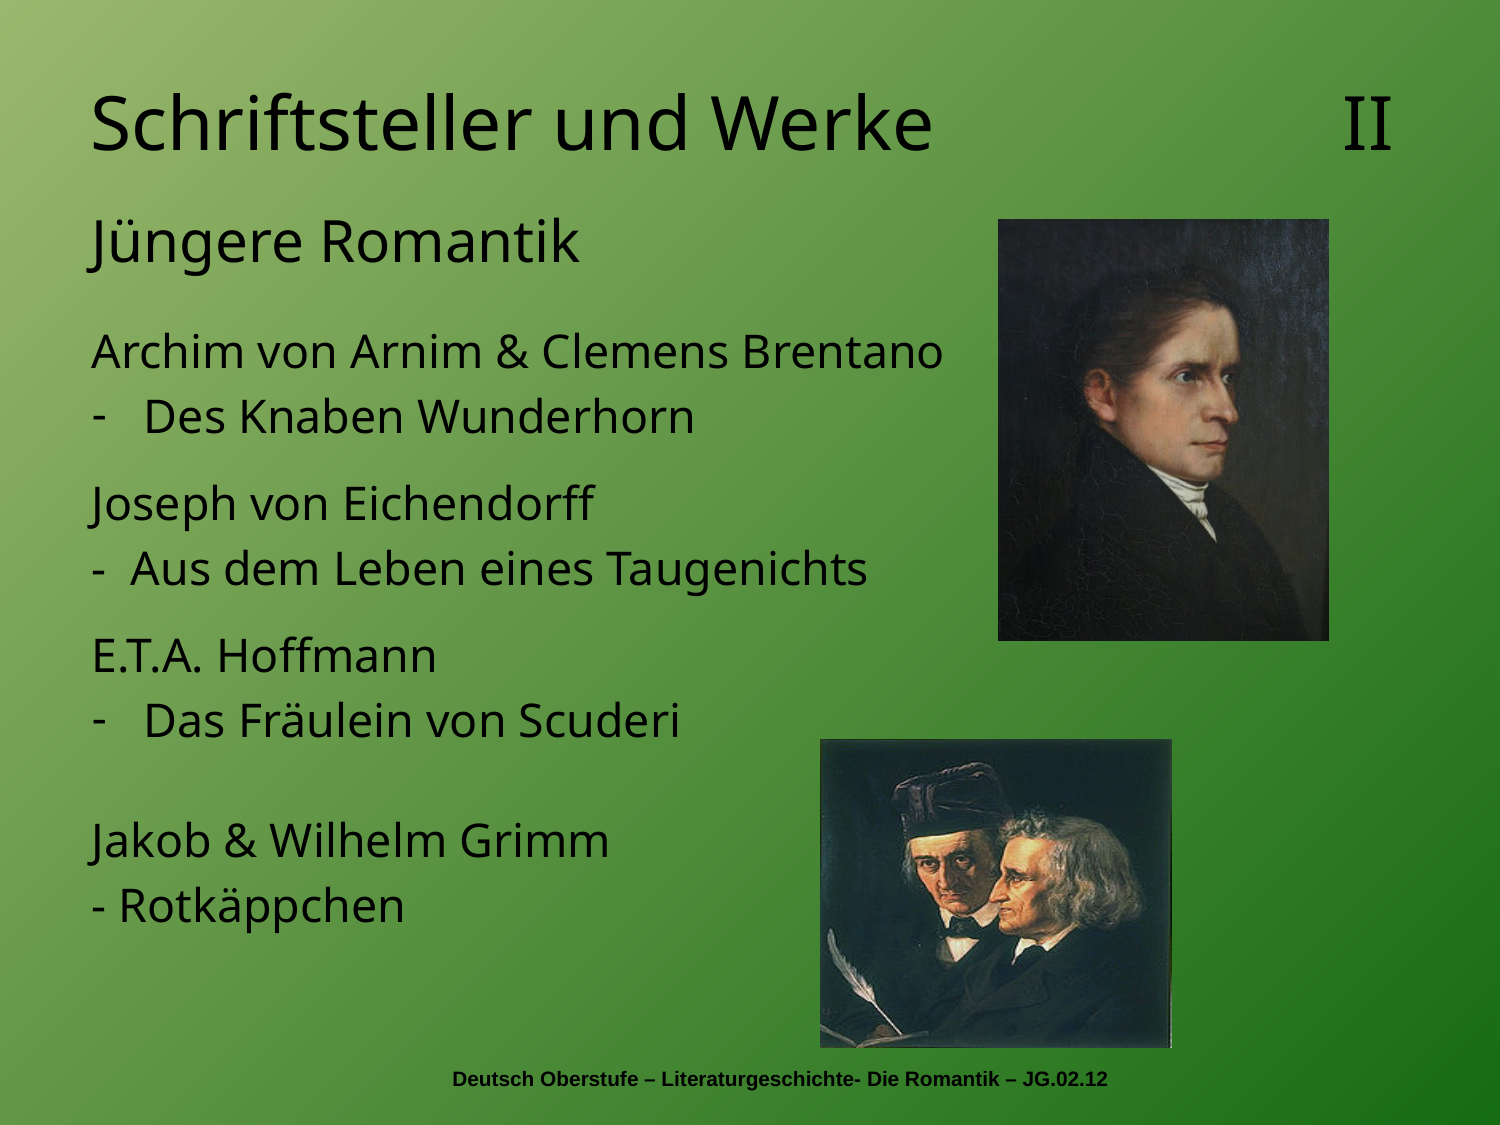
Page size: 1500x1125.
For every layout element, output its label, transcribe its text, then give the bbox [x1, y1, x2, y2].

title Schriftsteller und Werke II [75, 45, 1425, 197]
list Jüngere Romantik [76, 196, 1272, 296]
text_box Deutsch Oberstufe – Literaturgeschichte- Die Romantik – JG.02.12 [255, 1058, 1306, 1125]
text_box Archim von Arnim & Clemens Brentano Des Knaben Wunderhorn Joseph von Eichendorff - Aus dem Leben eines Taugenichts E.T.A. Hoffmann Das Fräulein von Scuderi Jakob & Wilhelm Grimm - Rotkäppchen [76, 314, 1272, 1000]
picture [820, 739, 1172, 1048]
picture [997, 219, 1330, 642]
